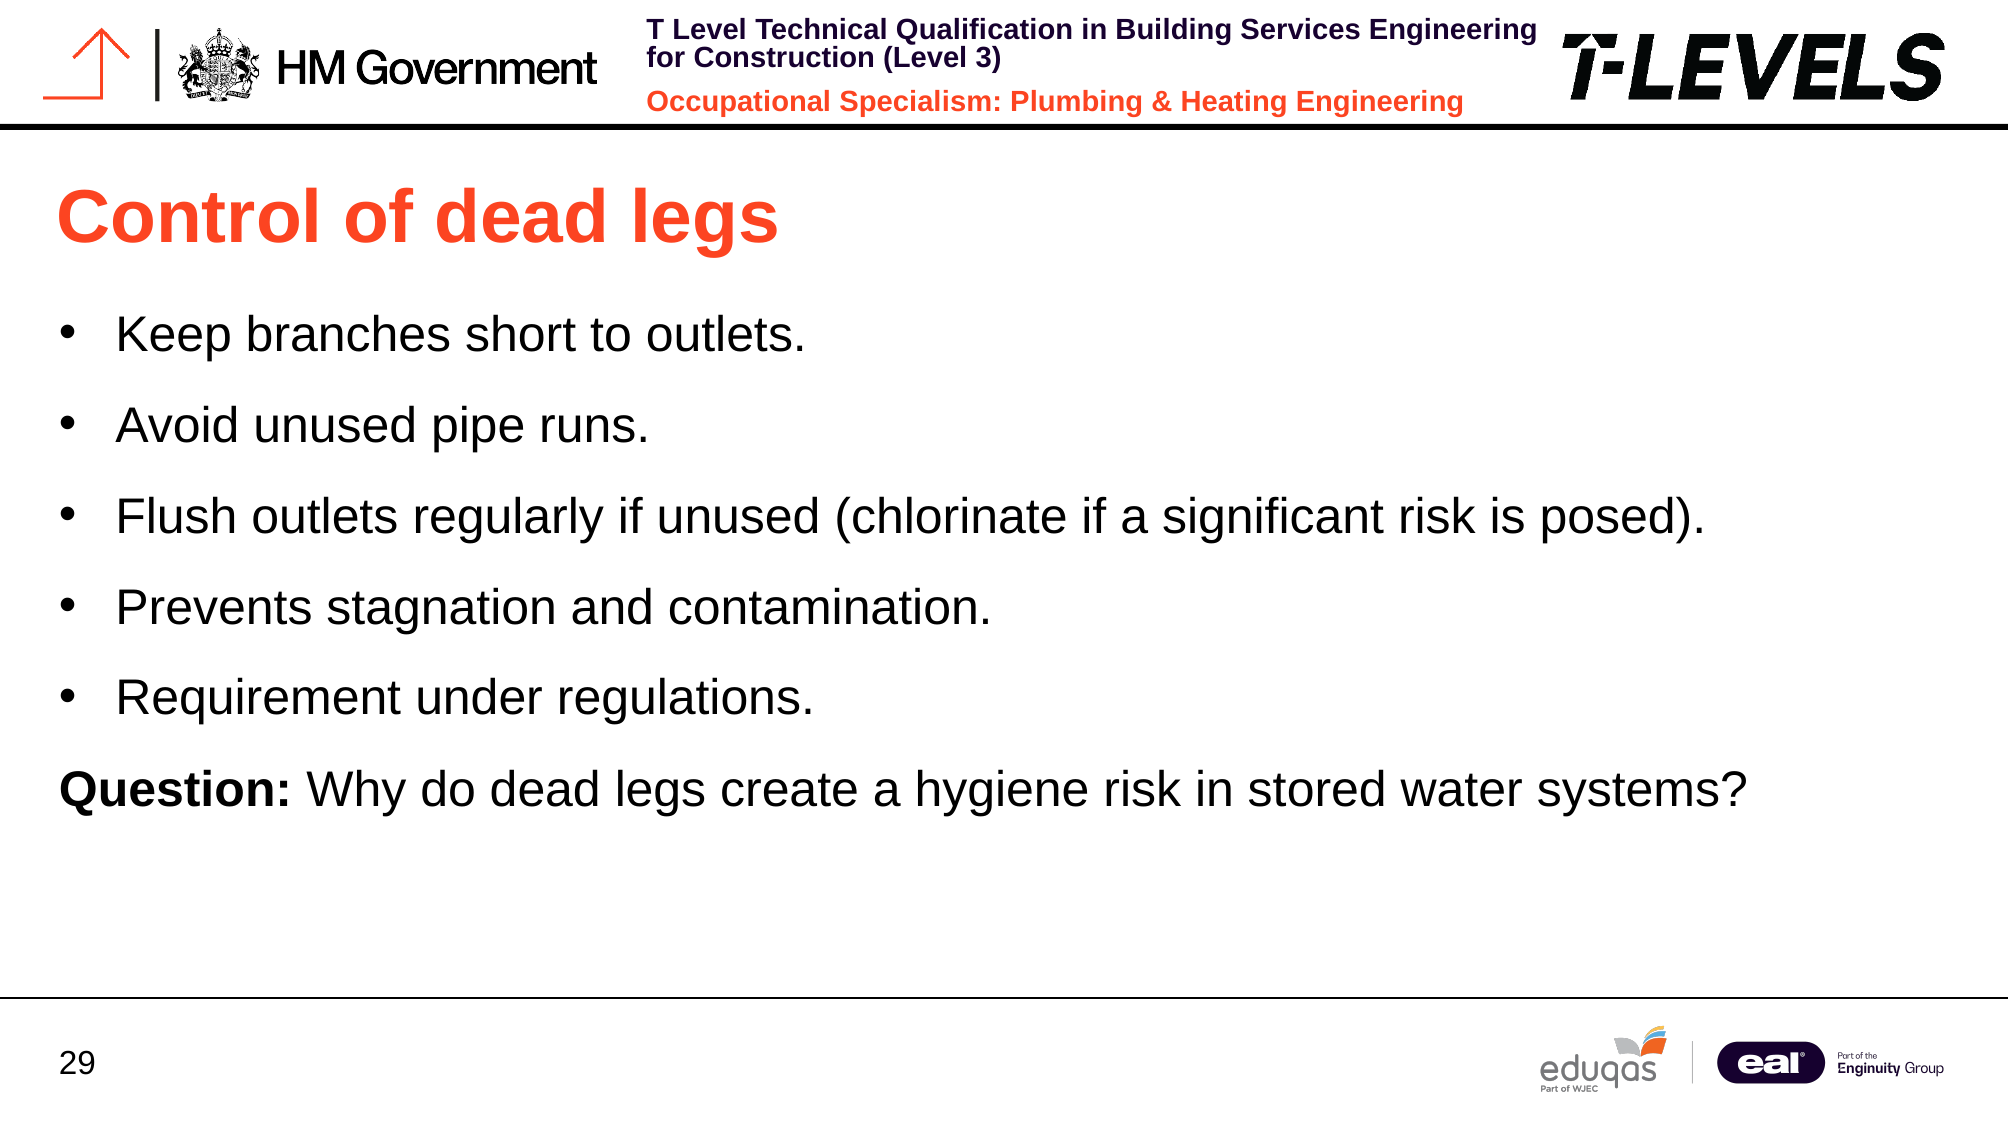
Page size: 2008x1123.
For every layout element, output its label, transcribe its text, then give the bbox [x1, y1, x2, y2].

picture [1535, 1021, 1949, 1097]
title Control of dead legs [41, 111, 1949, 314]
picture [1543, 25, 1964, 108]
picture [155, 28, 597, 102]
picture [38, 27, 136, 100]
list Keep branches short to outlets. Avoid unused pipe runs. Flush outlets regularly if unused (chlorinate if a significant risk is posed). Prevents stagnation and contamination. Requirement under regulations. Question: Why do dead legs create a hygiene risk in stored water systems? [59, 295, 1951, 960]
